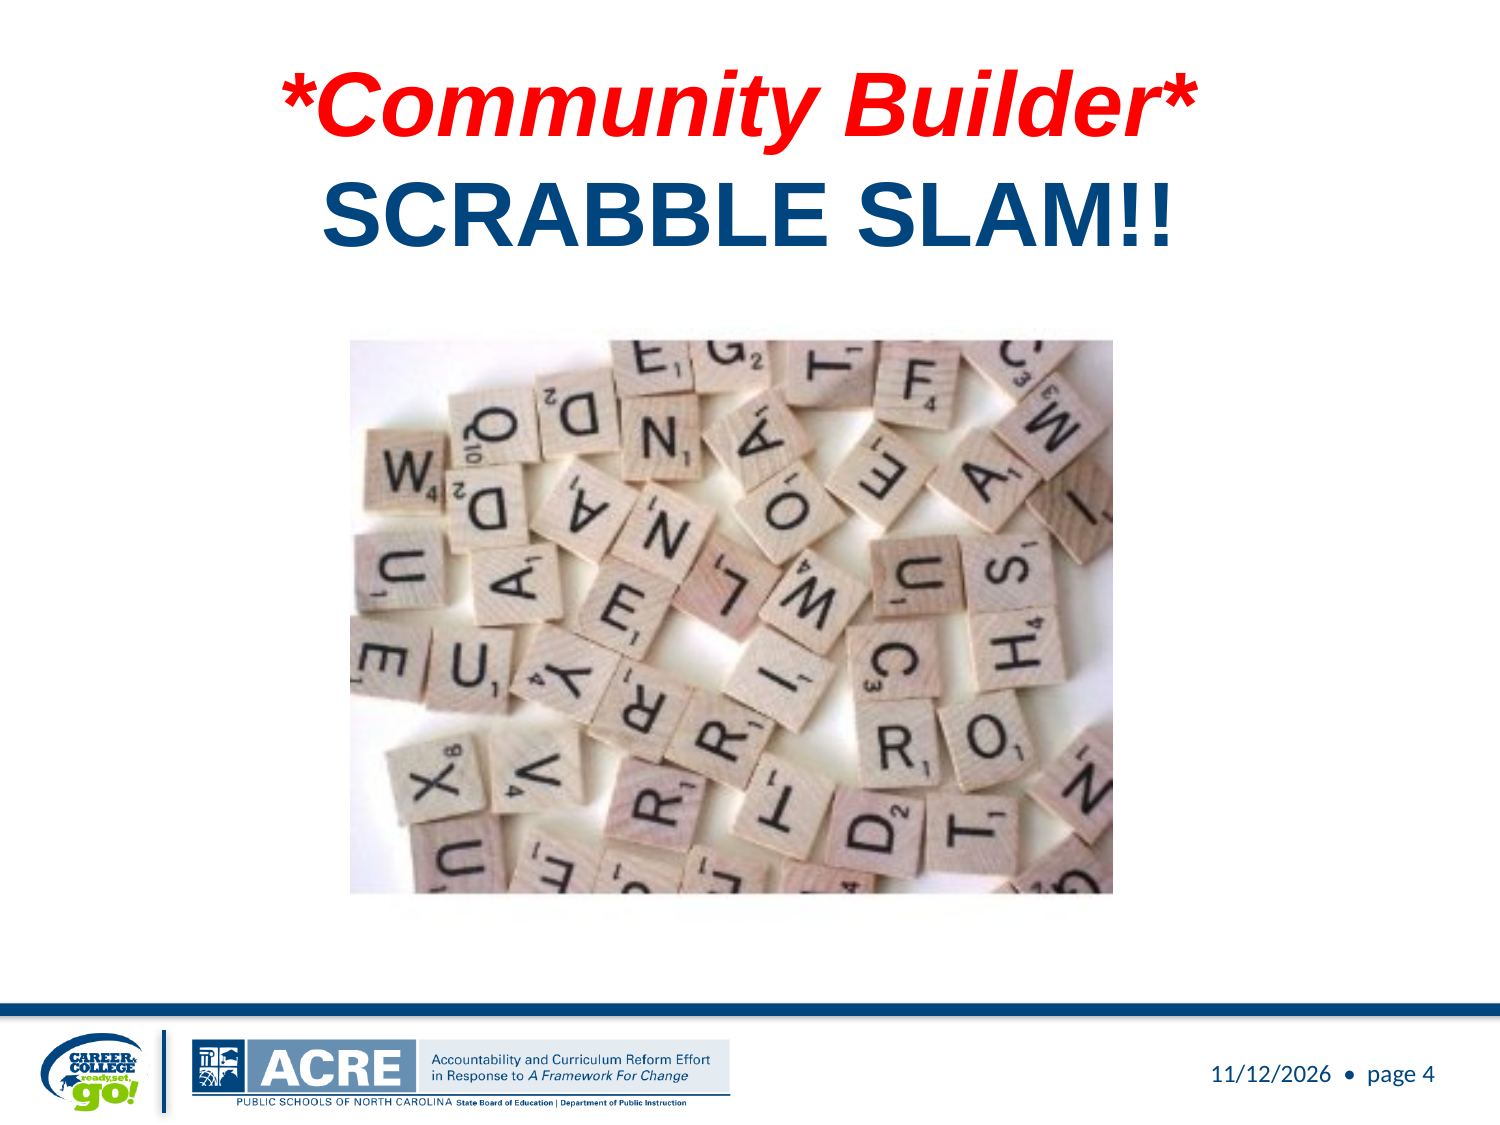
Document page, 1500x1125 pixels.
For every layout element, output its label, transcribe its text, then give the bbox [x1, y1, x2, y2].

picture [174, 1017, 744, 1125]
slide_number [1137, 1042, 1450, 1103]
text_box *Community Builder* SCRABBLE SLAM!! [87, 37, 1413, 273]
picture [37, 1029, 152, 1115]
picture [349, 250, 1113, 988]
